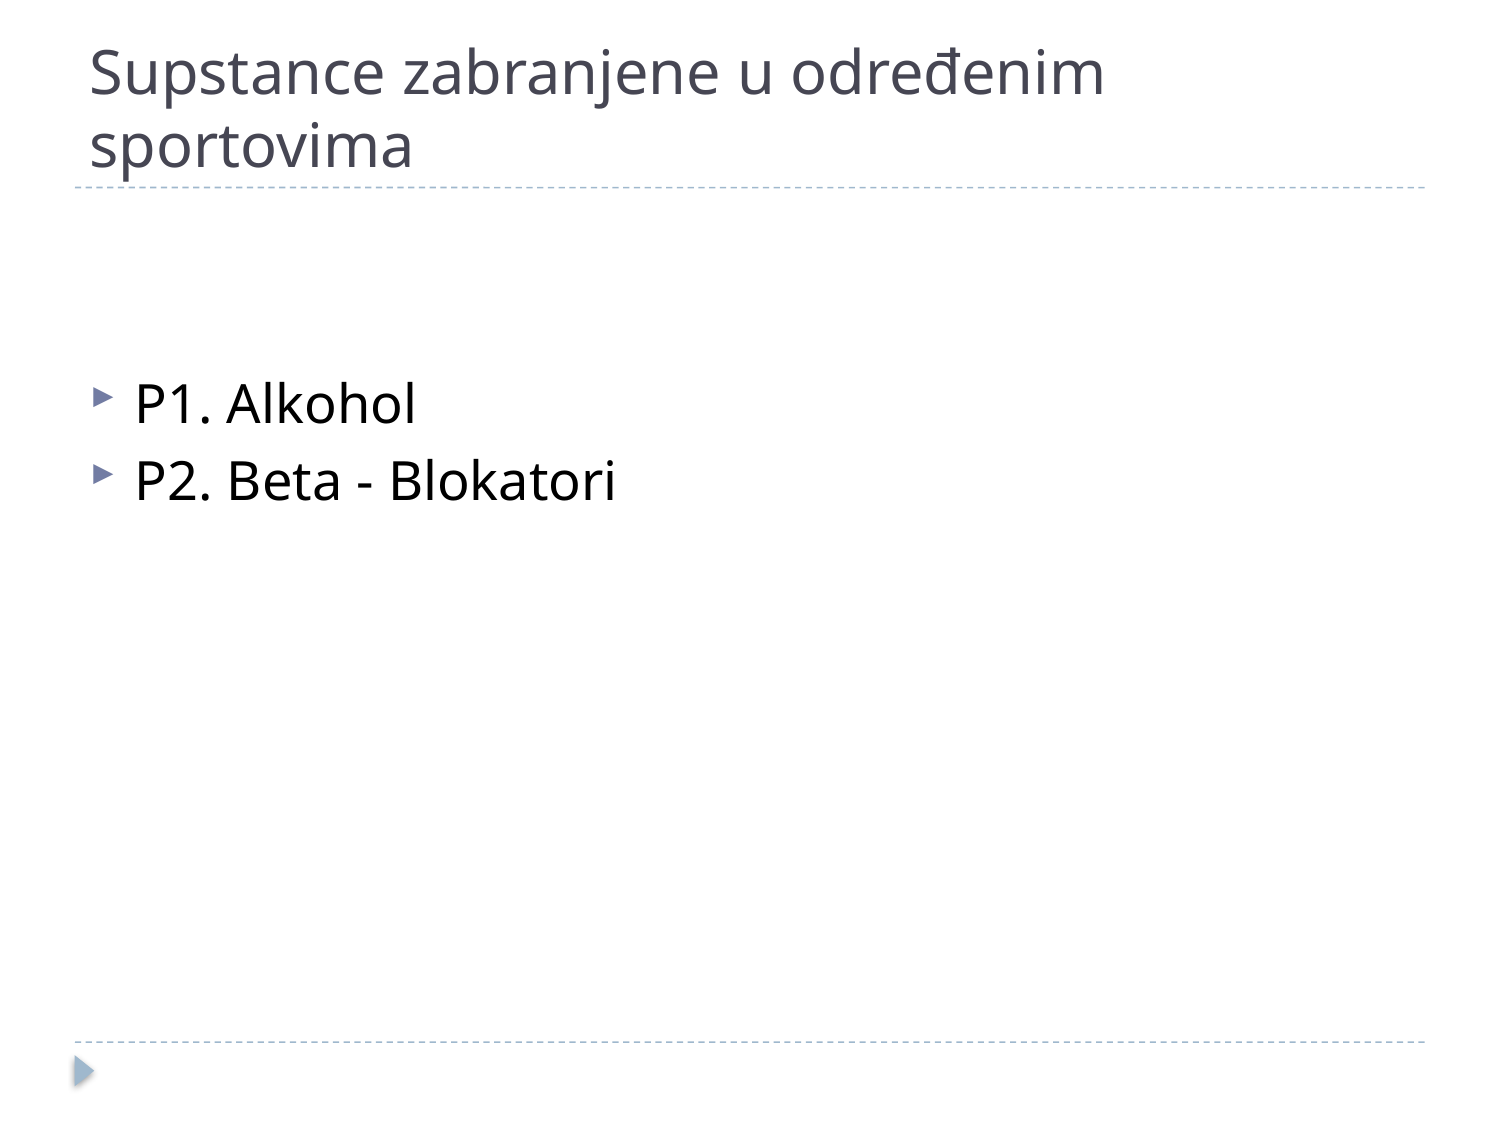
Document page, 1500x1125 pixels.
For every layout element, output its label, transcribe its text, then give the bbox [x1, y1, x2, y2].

title Supstance zabranjene u određenim sportovima [75, 24, 1425, 188]
list P1. Alkohol P2. Beta - Blokatori [75, 361, 1425, 1010]
